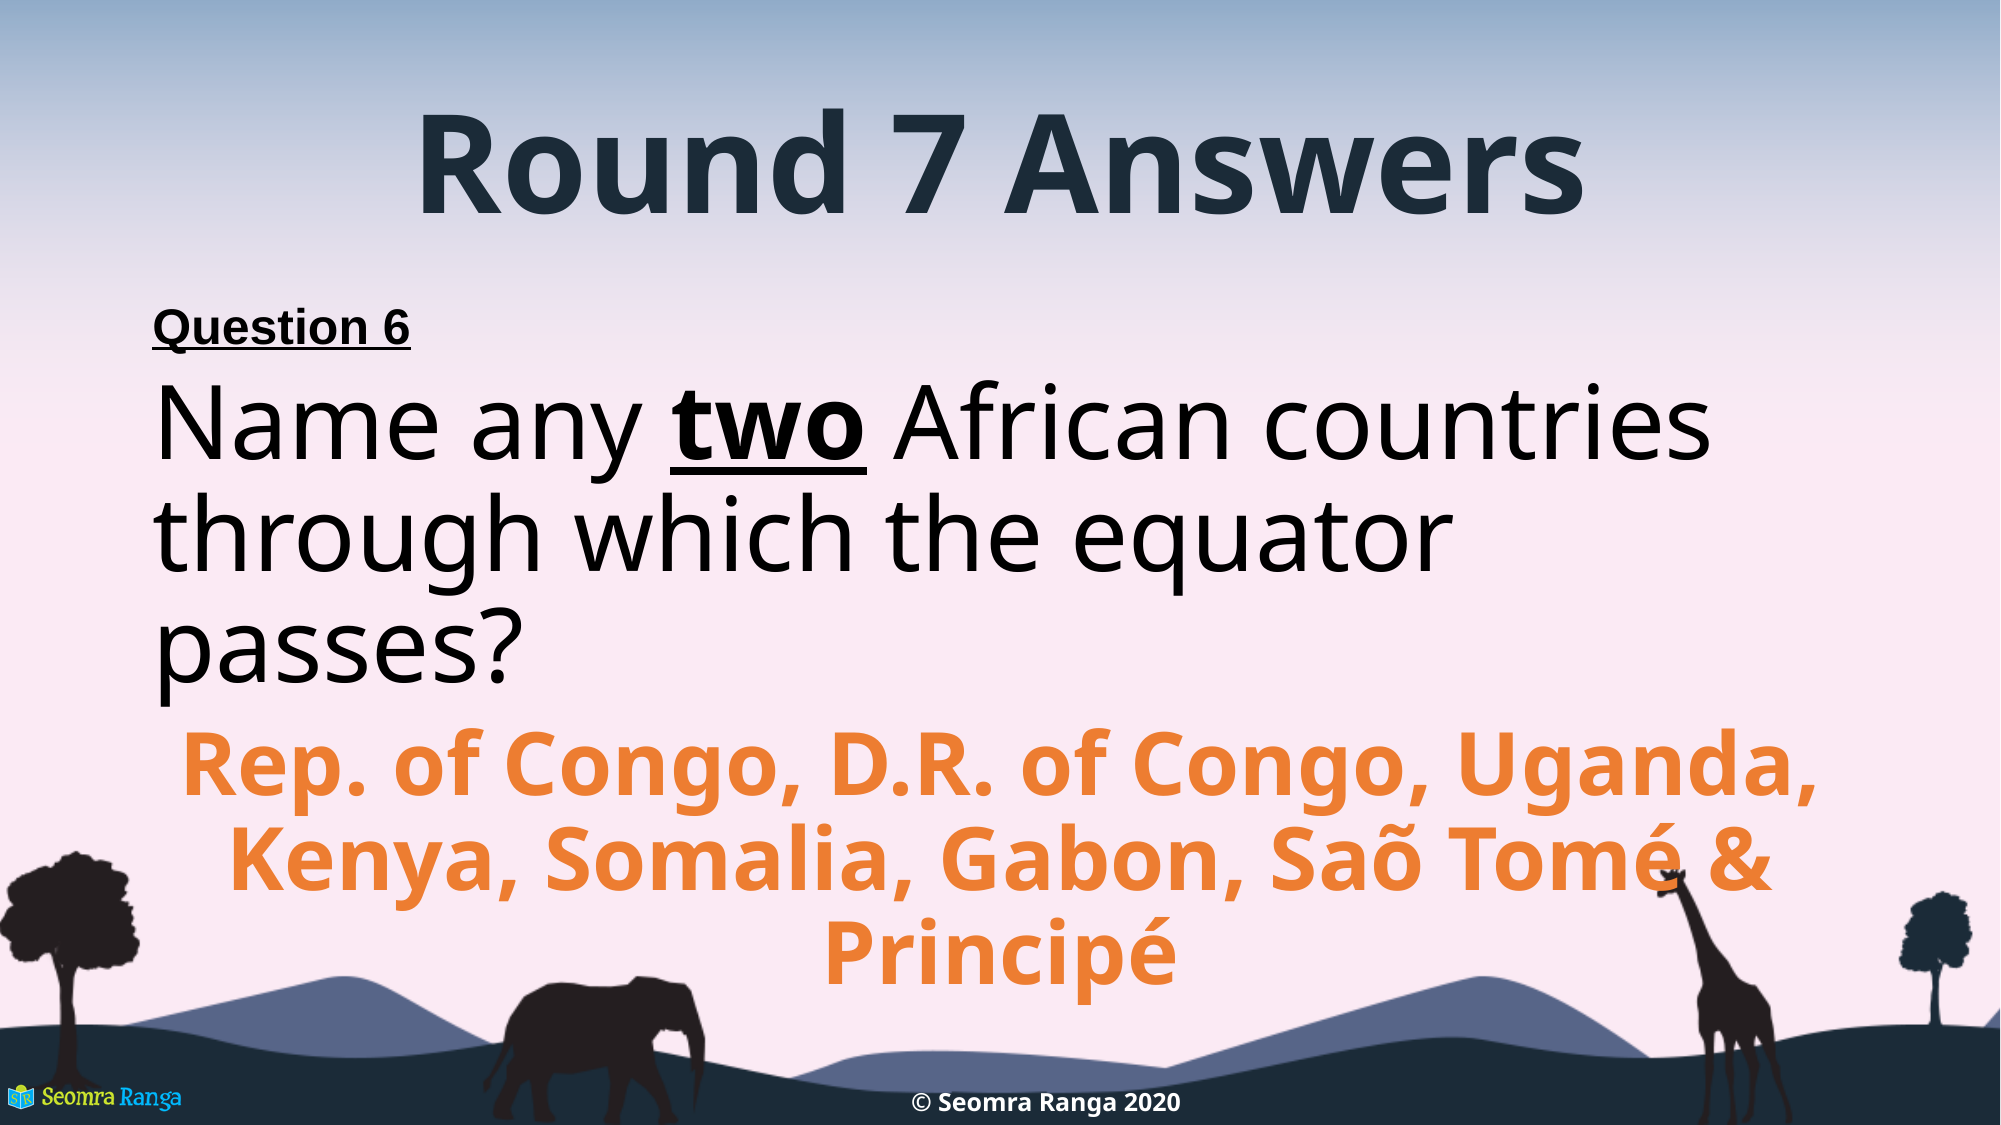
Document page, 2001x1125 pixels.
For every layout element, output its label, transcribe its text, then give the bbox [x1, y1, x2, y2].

picture [0, 0, 2001, 1125]
text_box © Seomra Ranga 2020 www.seomraranga.com [762, 1079, 1330, 1125]
list Question 6 Name any two African countries through which the equator passes? Rep. of Congo, D.R. of Congo, Uganda, Kenya, Somalia, Gabon, Saõ Tomé & Principé [137, 293, 1863, 1014]
title Round 7 Answers [137, 59, 1863, 278]
